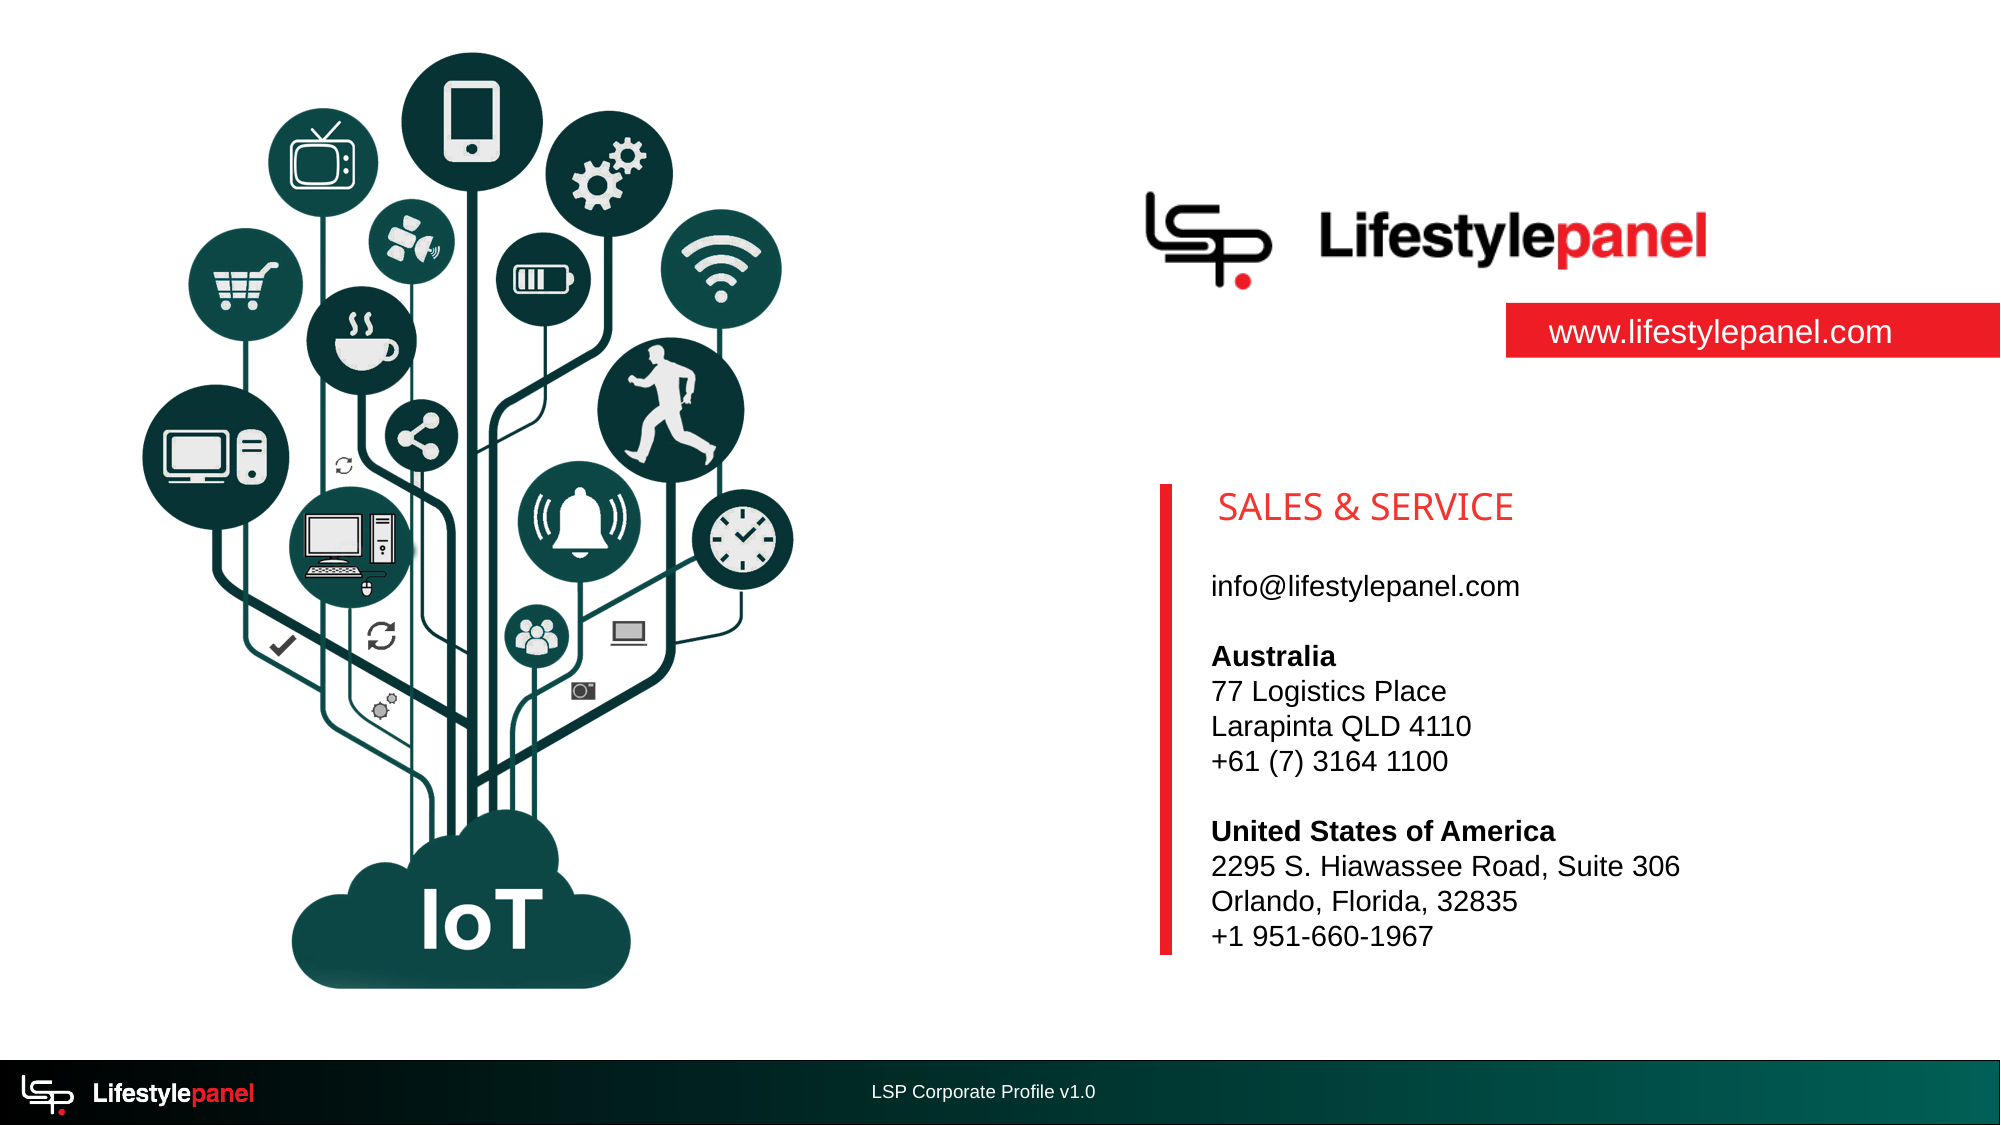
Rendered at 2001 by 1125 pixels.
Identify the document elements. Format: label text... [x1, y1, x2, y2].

title [322, 984, 1626, 1066]
picture [1138, 185, 1715, 296]
picture [106, 36, 832, 1008]
picture [18, 1072, 257, 1118]
text_box info@lifestylepanel.com Australia 77 Logistics Place Larapinta QLD 4110 +61 (7) 3164 1100 United States of America 2295 S. Hiawassee Road, Suite 306 Orlando, Florida, 32835 +1 951-660-1967 [1196, 560, 1902, 960]
text_box SALES & SERVICE [1203, 475, 1530, 536]
text_box www.lifestylepanel.com [1506, 302, 2000, 358]
